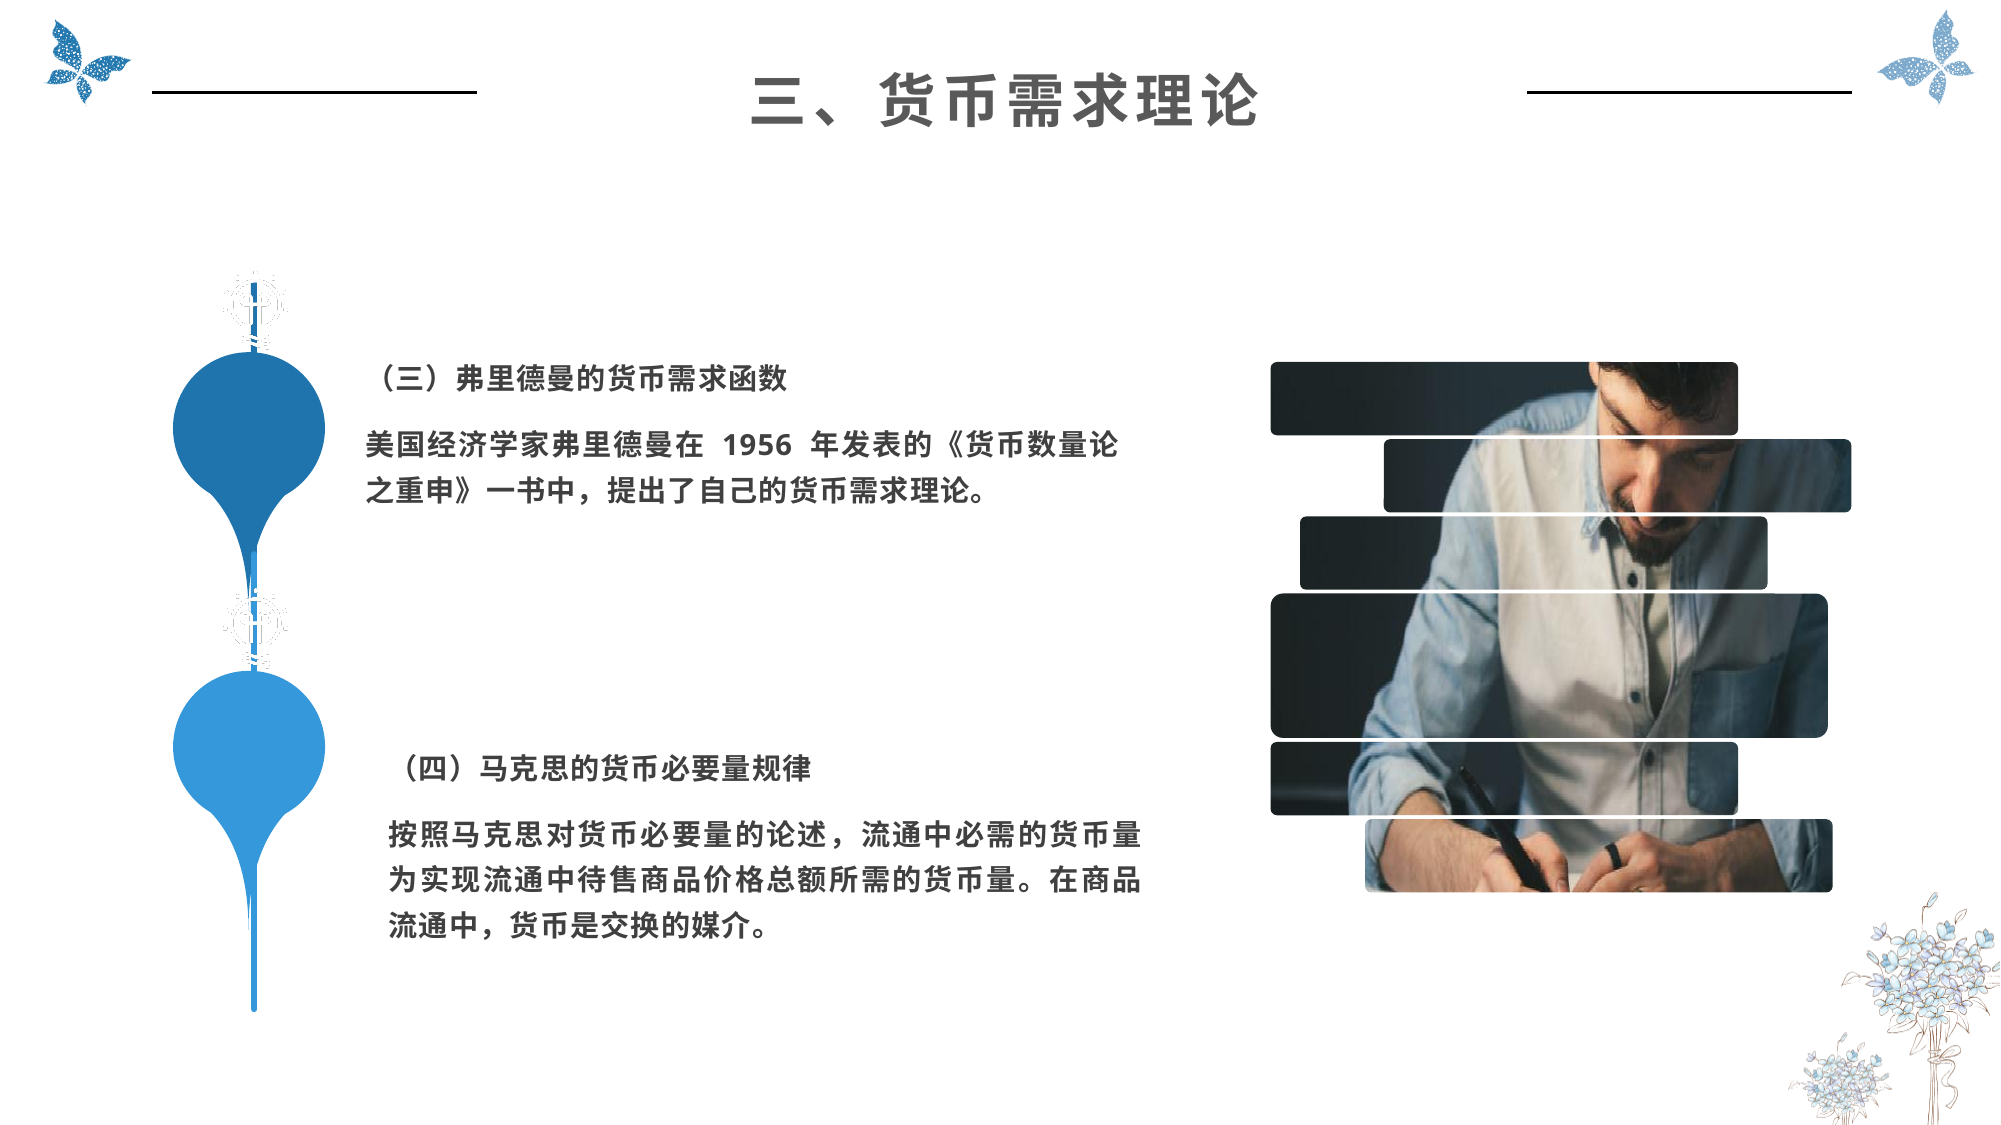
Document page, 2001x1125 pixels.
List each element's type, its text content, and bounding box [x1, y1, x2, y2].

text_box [173, 670, 325, 827]
text_box [250, 866, 258, 1014]
text_box [250, 550, 258, 581]
text_box （三）弗里德曼的货币需求函数 美国经济学家弗里德曼在 1956 年发表的《货币数量论之重申》一书中，提出了自己的货币需求理论。 [350, 349, 1135, 660]
picture [208, 581, 303, 677]
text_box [172, 352, 325, 509]
picture [1788, 892, 2000, 1125]
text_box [151, 55, 1852, 142]
picture [208, 263, 303, 358]
text_box （四）马克思的货币必要量规律 按照马克思对货币必要量的论述，流通中必需的货币量为实现流通中待售商品价格总额所需的货币量。在商品流通中，货币是交换的媒介。 [373, 739, 1159, 972]
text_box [1270, 361, 1852, 893]
